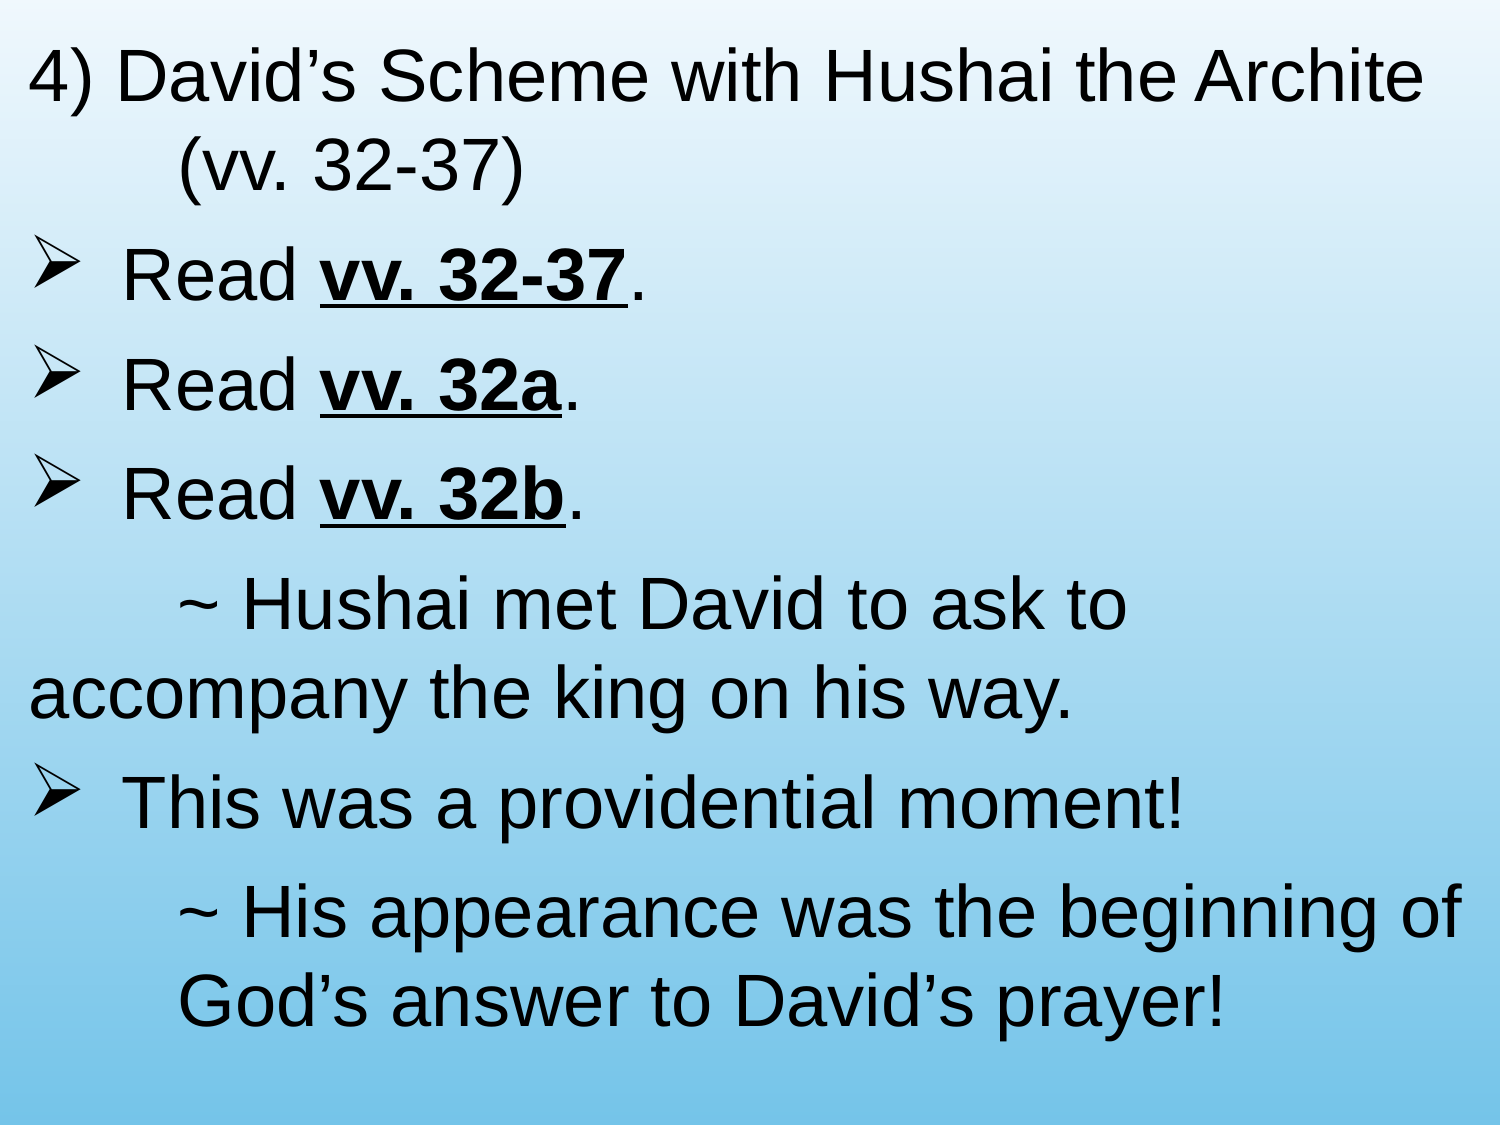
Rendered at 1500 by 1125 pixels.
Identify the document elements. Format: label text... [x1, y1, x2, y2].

subtitle 4) David’s Scheme with Hushai the Archite (vv. 32-37) Read vv. 32-37. Read vv. 32a. Read vv. 32b. ~ Hushai met David to ask to accompany the king on his way. This was a providential moment! ~ His appearance was the beginning of God’s answer to David’s prayer! [13, 20, 1486, 1108]
